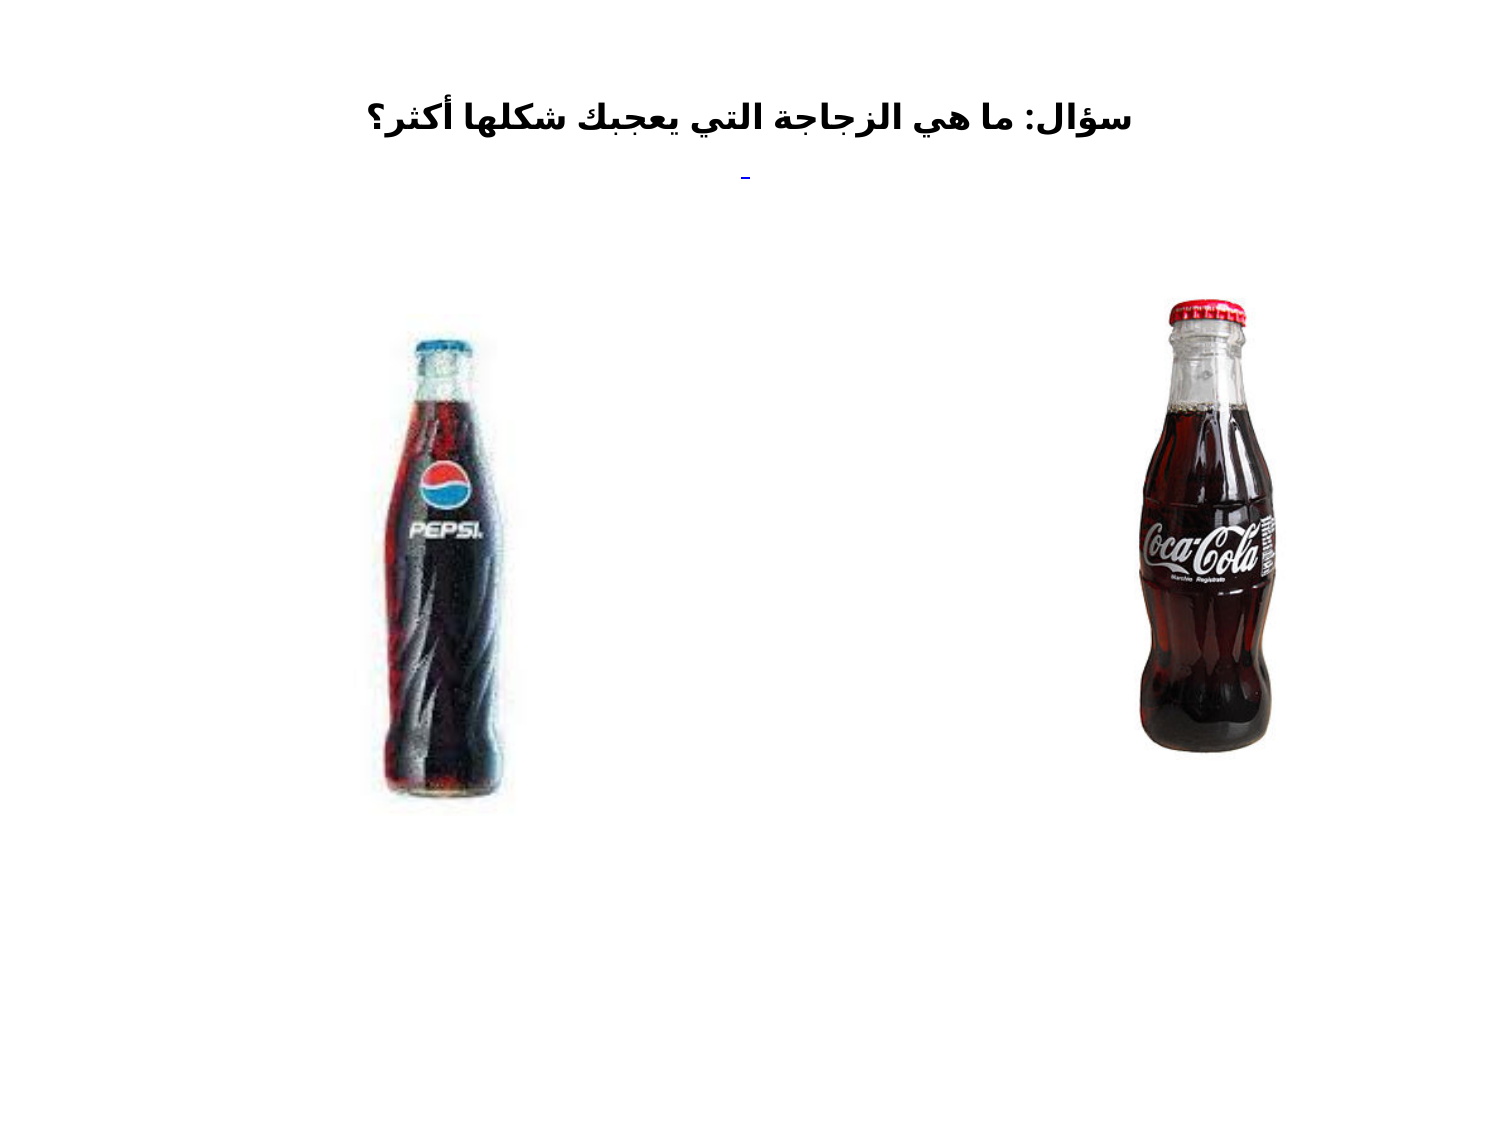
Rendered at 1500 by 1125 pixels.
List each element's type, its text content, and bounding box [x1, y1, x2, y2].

title سؤال: ما هي الزجاجة التي يعجبك شكلها أكثر؟ [75, 45, 1425, 233]
picture [1104, 278, 1306, 774]
picture [194, 314, 696, 816]
